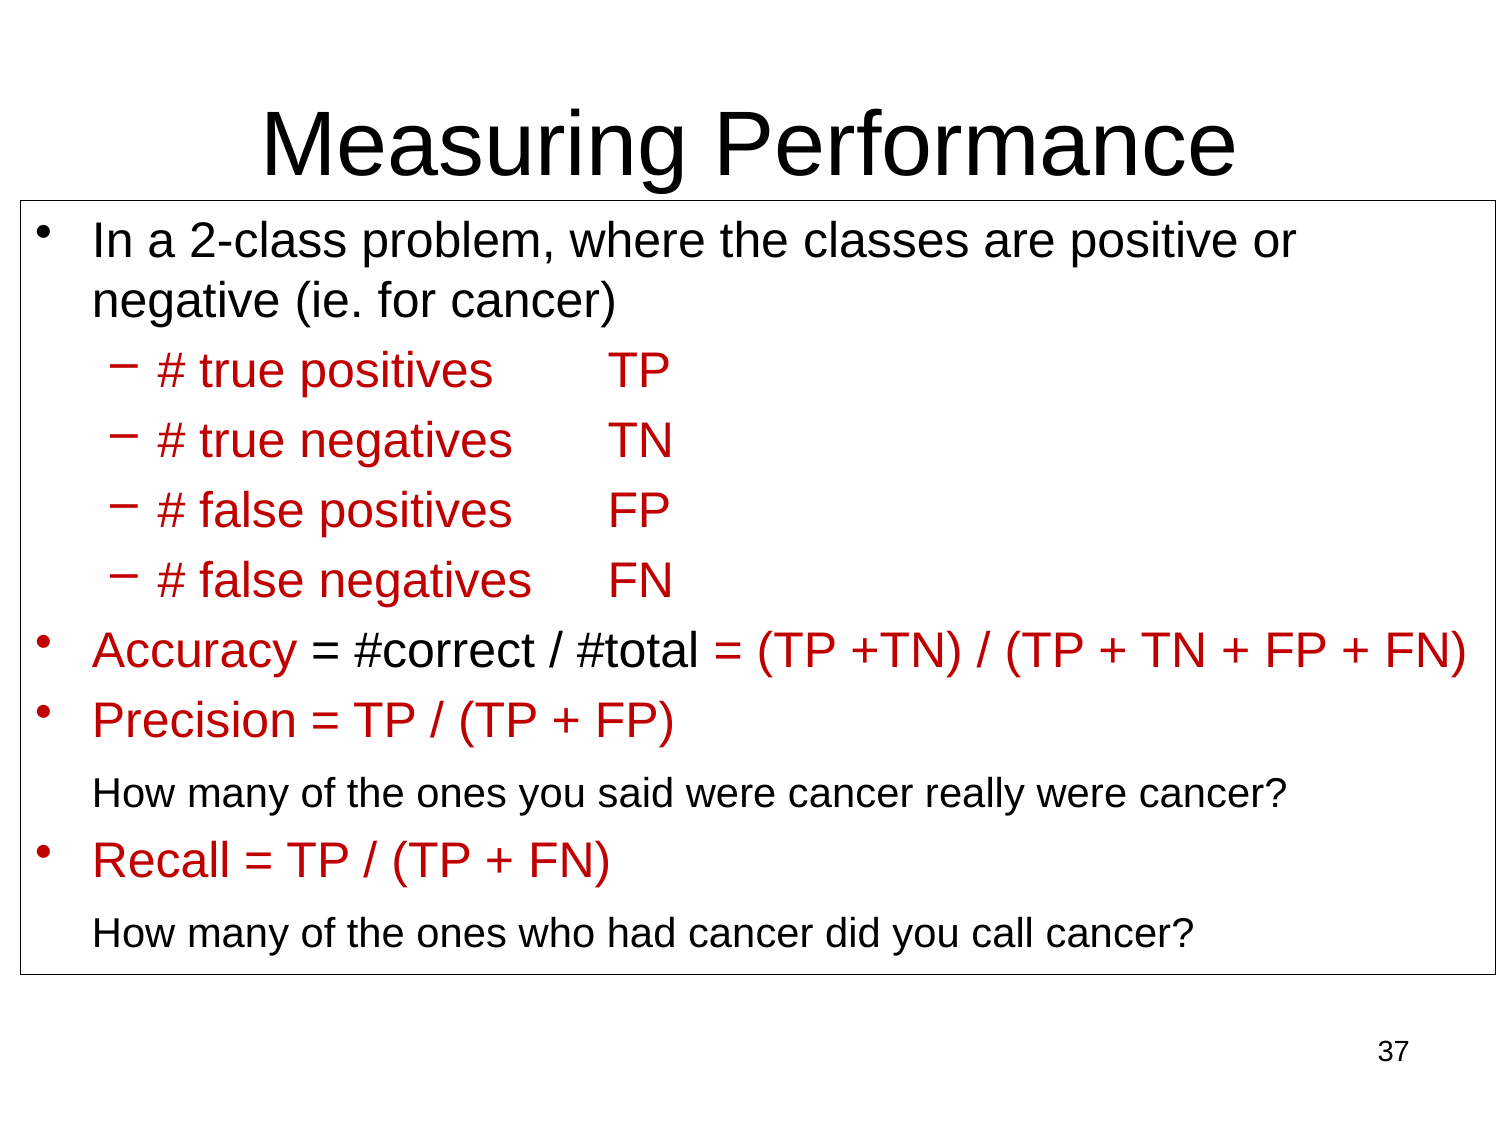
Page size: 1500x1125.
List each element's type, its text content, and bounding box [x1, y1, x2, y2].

slide_number 37 [1074, 1024, 1426, 1103]
title Measuring Performance [75, 45, 1425, 200]
list In a 2-class problem, where the classes are positive or negative (ie. for cancer) # true positives TP # true negatives TN # false positives FP # false negatives FN Accuracy = #correct / #total = (TP +TN) / (TP + TN + FP + FN) Precision = TP / (TP + FP) How many of the ones you said were cancer really were cancer? Recall = TP / (TP + FN) How many of the ones who had cancer did you call cancer? [20, 200, 1496, 975]
